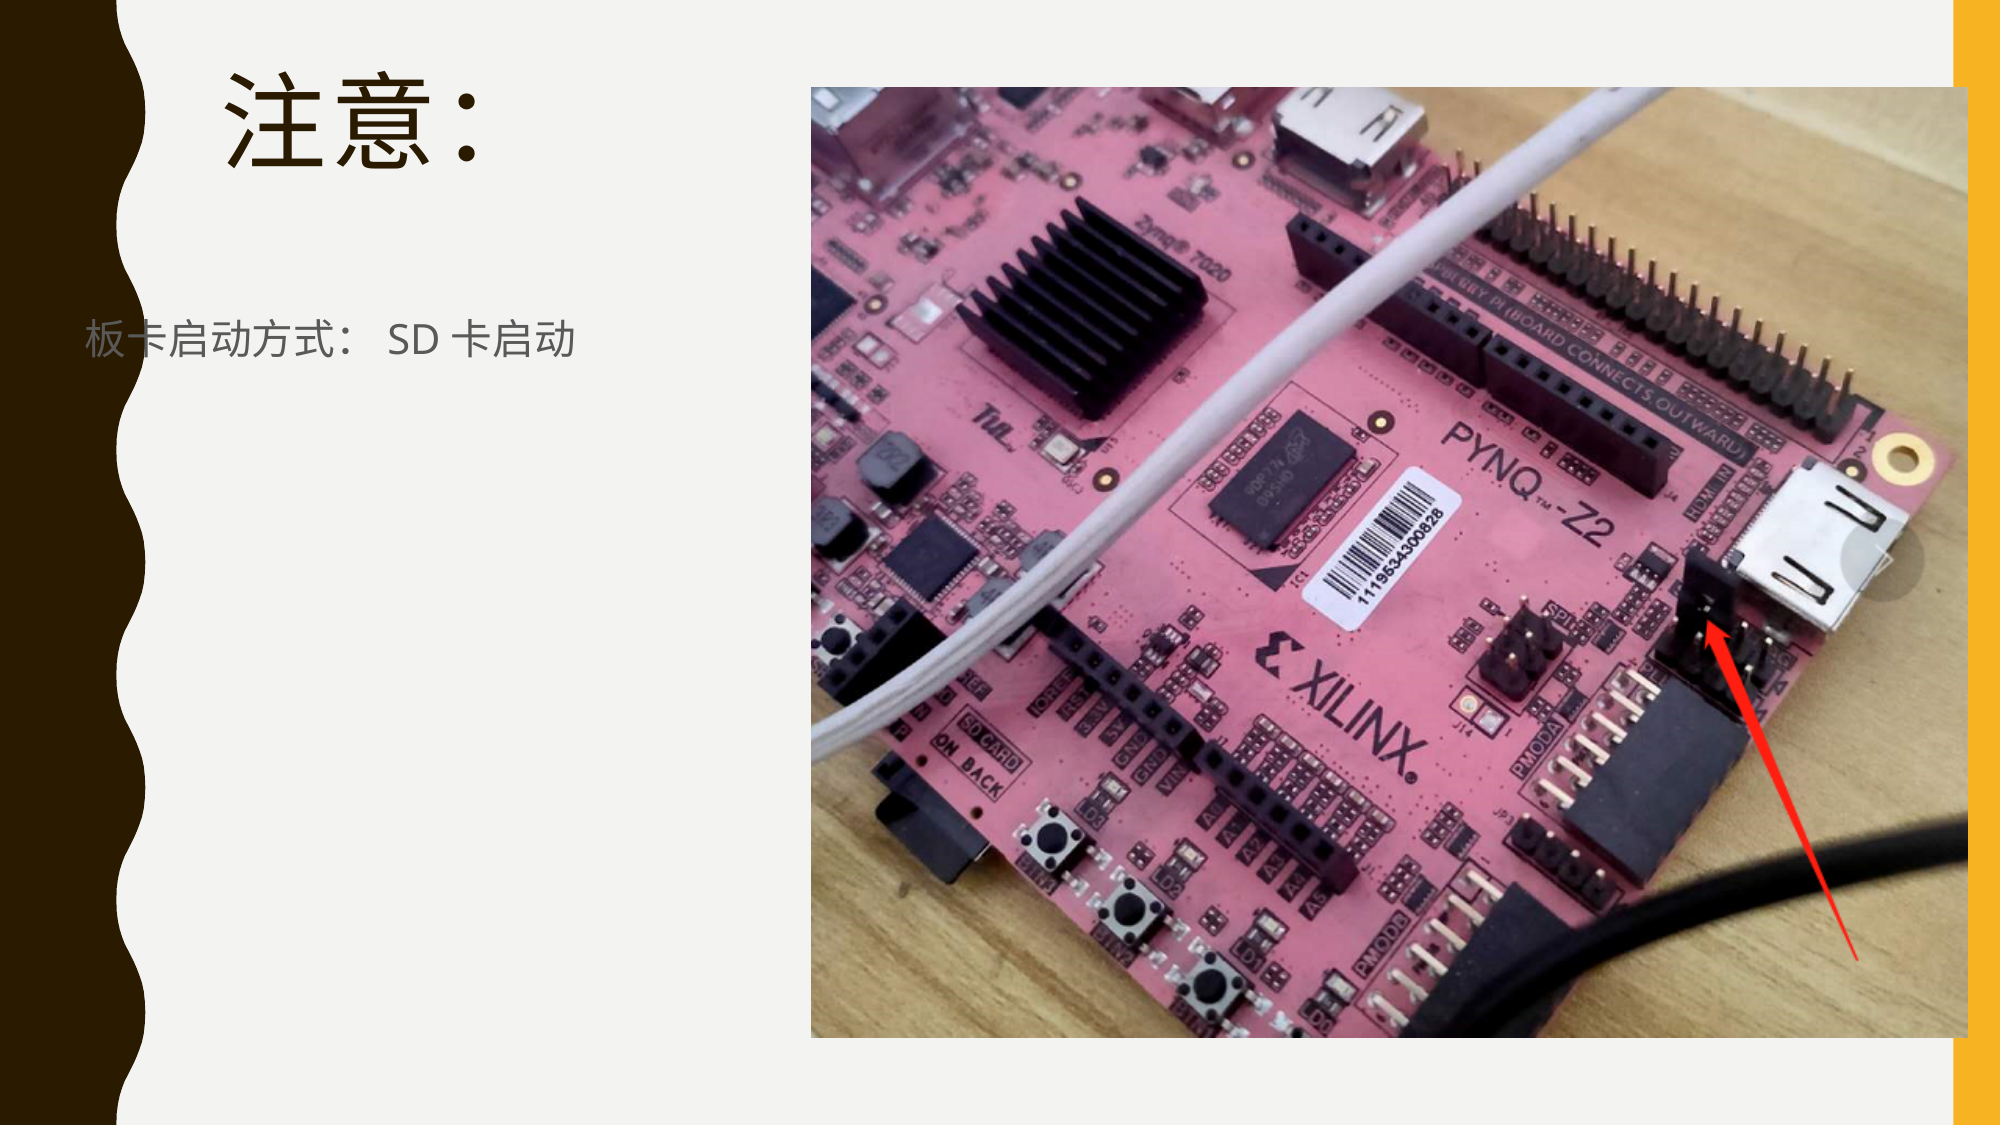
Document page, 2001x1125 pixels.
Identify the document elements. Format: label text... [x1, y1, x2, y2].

picture [811, 87, 1968, 1038]
list 板卡启动方式：SD卡启动 [32, 300, 811, 1015]
title 注意： [205, 62, 1875, 300]
